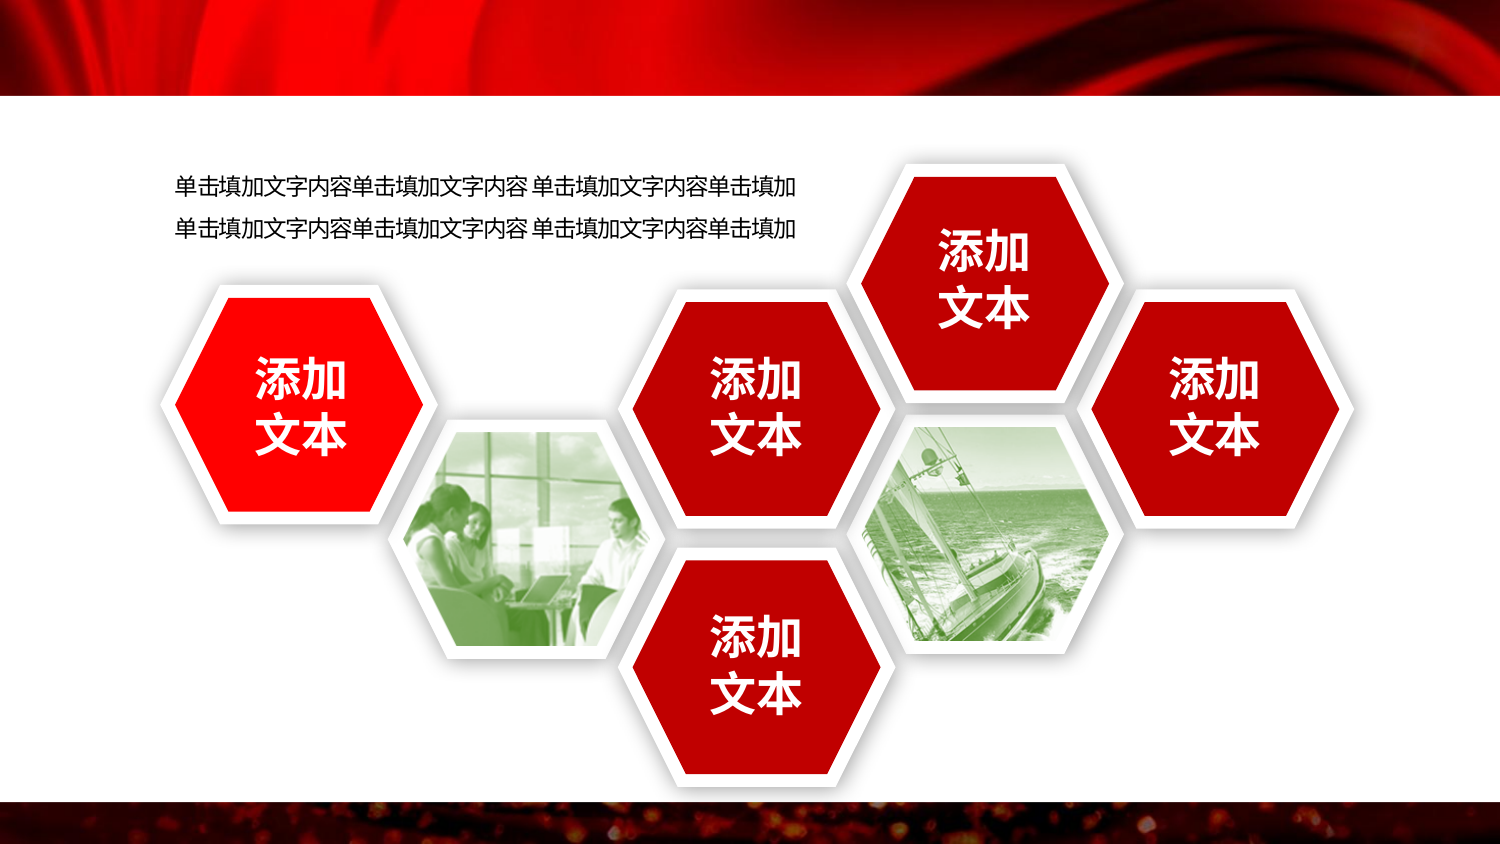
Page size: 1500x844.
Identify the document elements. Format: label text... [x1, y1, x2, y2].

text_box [846, 163, 1125, 404]
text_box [846, 414, 1125, 655]
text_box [617, 289, 896, 529]
text_box 单击填加文字内容单击填加文字内容 单击填加文字内容单击填加 单击填加文字内容单击填加文字内容 单击填加文字内容单击填加 [175, 157, 929, 243]
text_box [617, 547, 896, 787]
picture [0, 803, 1500, 844]
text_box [160, 284, 438, 525]
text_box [387, 419, 666, 659]
picture [0, 0, 1500, 95]
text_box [1076, 289, 1355, 529]
